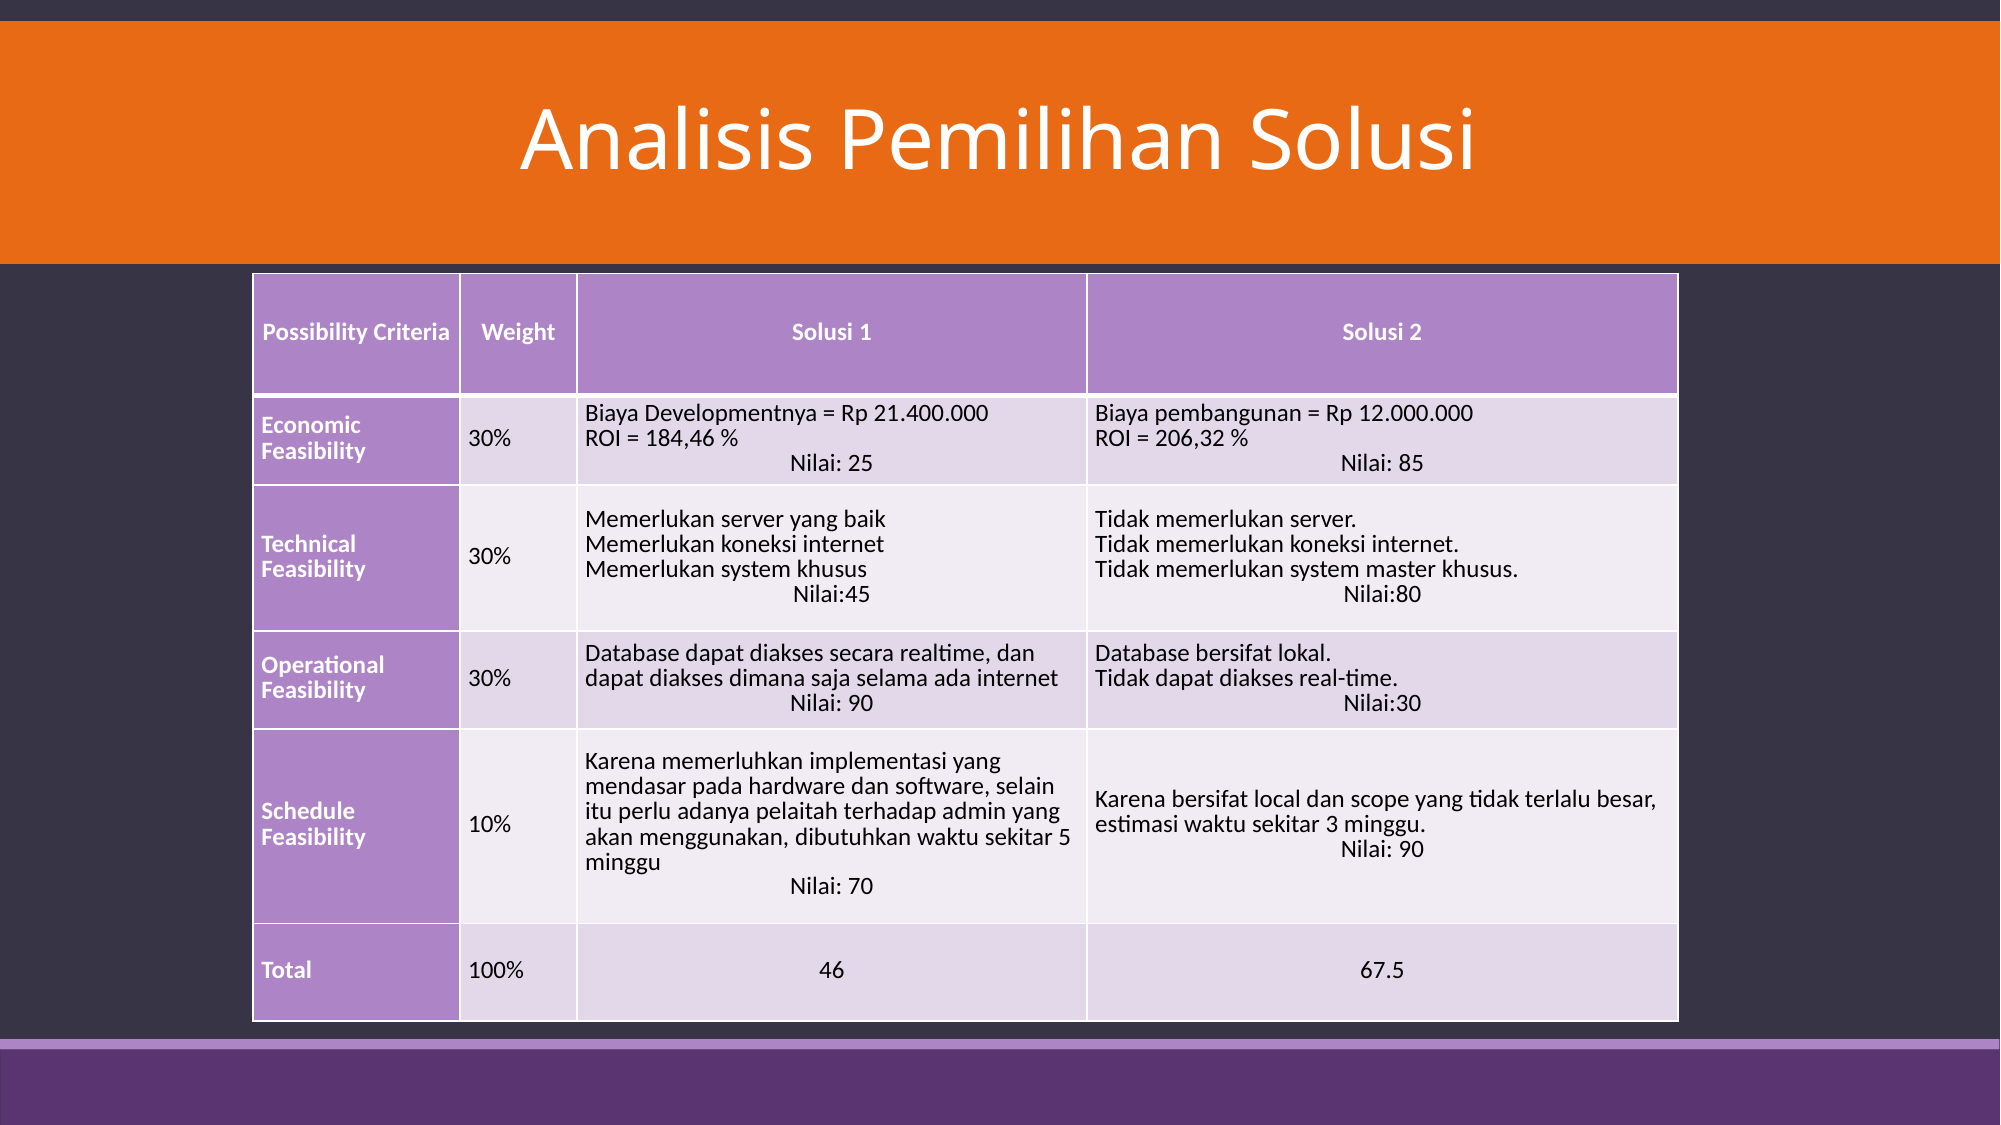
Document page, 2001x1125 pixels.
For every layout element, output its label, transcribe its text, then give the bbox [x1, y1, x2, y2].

table_cell 30% [461, 632, 576, 728]
picture [0, 21, 2000, 265]
table_header Possibility Criteria [254, 274, 459, 393]
table_cell Total [254, 924, 459, 1020]
table_cell Memerlukan server yang baik Memerlukan koneksi internet Memerlukan system khusus Nilai:45 [578, 486, 1086, 630]
table_cell Biaya pembangunan = Rp 12.000.000 ROI = 206,32 % Nilai: 85 [1088, 398, 1677, 484]
table_header Solusi 2 [1088, 274, 1677, 393]
table_cell 67.5 [1088, 924, 1677, 1020]
table_cell Operational Feasibility [254, 632, 459, 728]
table_cell Technical Feasibility [254, 486, 459, 630]
table_cell 30% [461, 486, 576, 630]
table_cell Economic Feasibility [254, 398, 459, 484]
table_cell 30% [461, 398, 576, 484]
table_cell Karena bersifat local dan scope yang tidak terlalu besar, estimasi waktu sekitar 3 minggu. Nilai: 90 [1088, 730, 1677, 923]
table_cell Schedule Feasibility [254, 730, 459, 923]
table_cell Database bersifat lokal. Tidak dapat diakses real-time. Nilai:30 [1088, 632, 1677, 728]
table_cell Tidak memerlukan server. Tidak memerlukan koneksi internet. Tidak memerlukan system master khusus. Nilai:80 [1088, 486, 1677, 630]
table_cell 46 [578, 924, 1086, 1020]
table_cell Karena memerluhkan implementasi yang mendasar pada hardware dan software, selain itu perlu adanya pelaitah terhadap admin yang akan menggunakan, dibutuhkan waktu sekitar 5 minggu Nilai: 70 [578, 730, 1086, 923]
table_cell Biaya Developmentnya = Rp 21.400.000 ROI = 184,46 % Nilai: 25 [578, 398, 1086, 484]
table_cell 100% [461, 924, 576, 1020]
table_cell 10% [461, 730, 576, 923]
table_cell Database dapat diakses secara realtime, dan dapat diakses dimana saja selama ada internet Nilai: 90 [578, 632, 1086, 728]
table_header Solusi 1 [578, 274, 1086, 393]
table_header Weight [461, 274, 576, 393]
